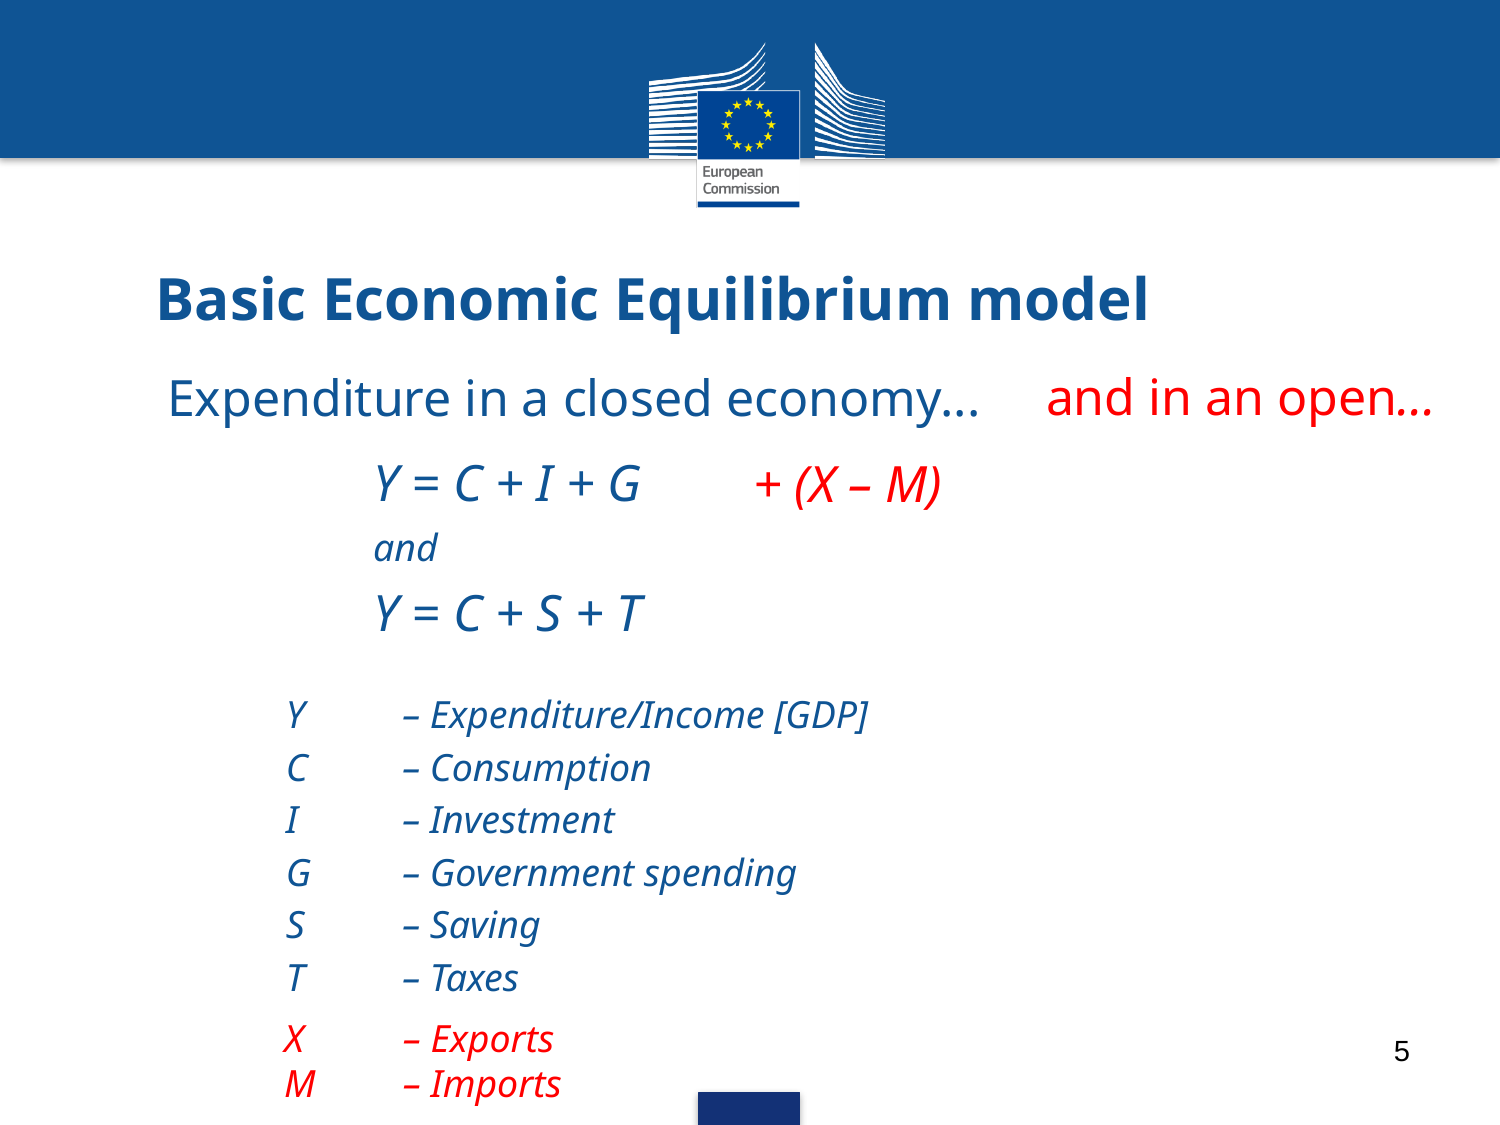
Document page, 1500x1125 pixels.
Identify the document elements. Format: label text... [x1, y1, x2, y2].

text_box Expenditure in a closed economy... Y = C + I + G and Y = C + S + T Y – Expenditure/Income [GDP] C – Consumption I – Investment G – Government spending S – Saving T – Taxes [152, 359, 1359, 1125]
text_box + (X – M) [738, 445, 1032, 520]
text_box and in an open... [1031, 357, 1500, 433]
title Basic Economic Equilibrium model [140, 219, 1357, 374]
picture [649, 42, 885, 208]
text_box X – Exports M – Imports [269, 1007, 844, 1112]
slide_number 5 [1074, 1024, 1426, 1103]
